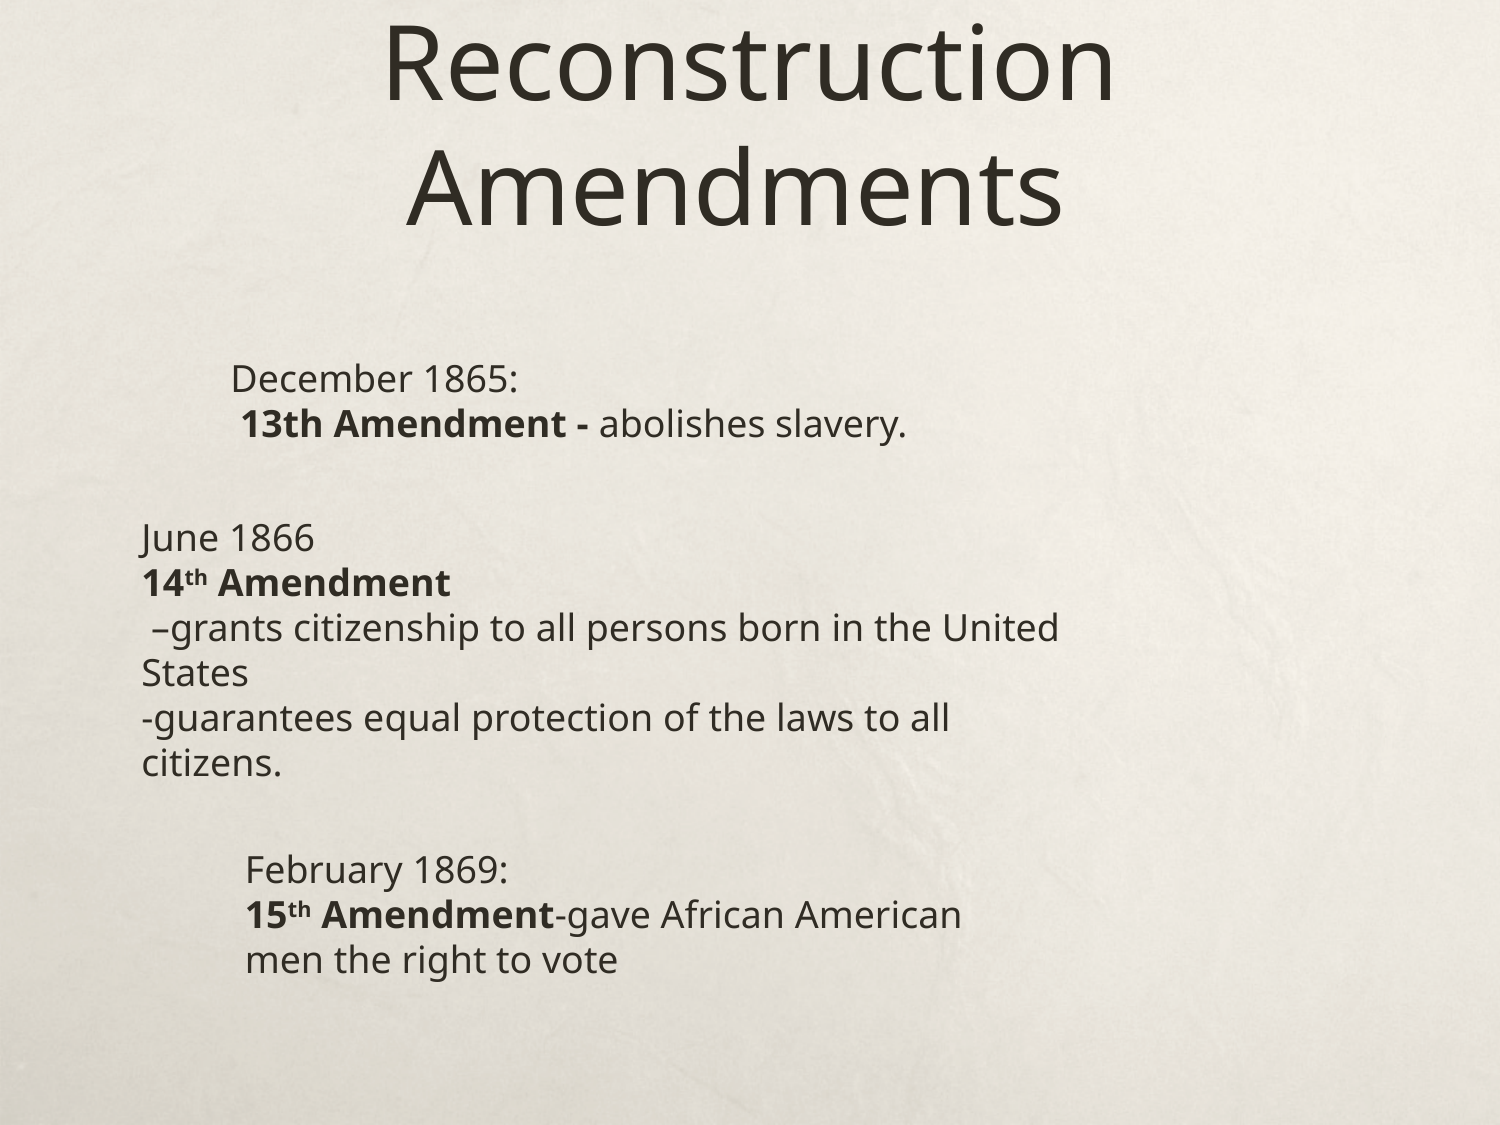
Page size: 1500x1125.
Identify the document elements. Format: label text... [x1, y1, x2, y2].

text_box June 1866 14th Amendment –grants citizenship to all persons born in the United States -guarantees equal protection of the laws to all citizens. [126, 506, 1107, 837]
title Reconstruction Amendments [81, 15, 1419, 254]
text_box December 1865: 13th Amendment - abolishes slavery. [215, 347, 1327, 453]
text_box February 1869: 15th Amendment-gave African American men the right to vote [230, 838, 1064, 989]
